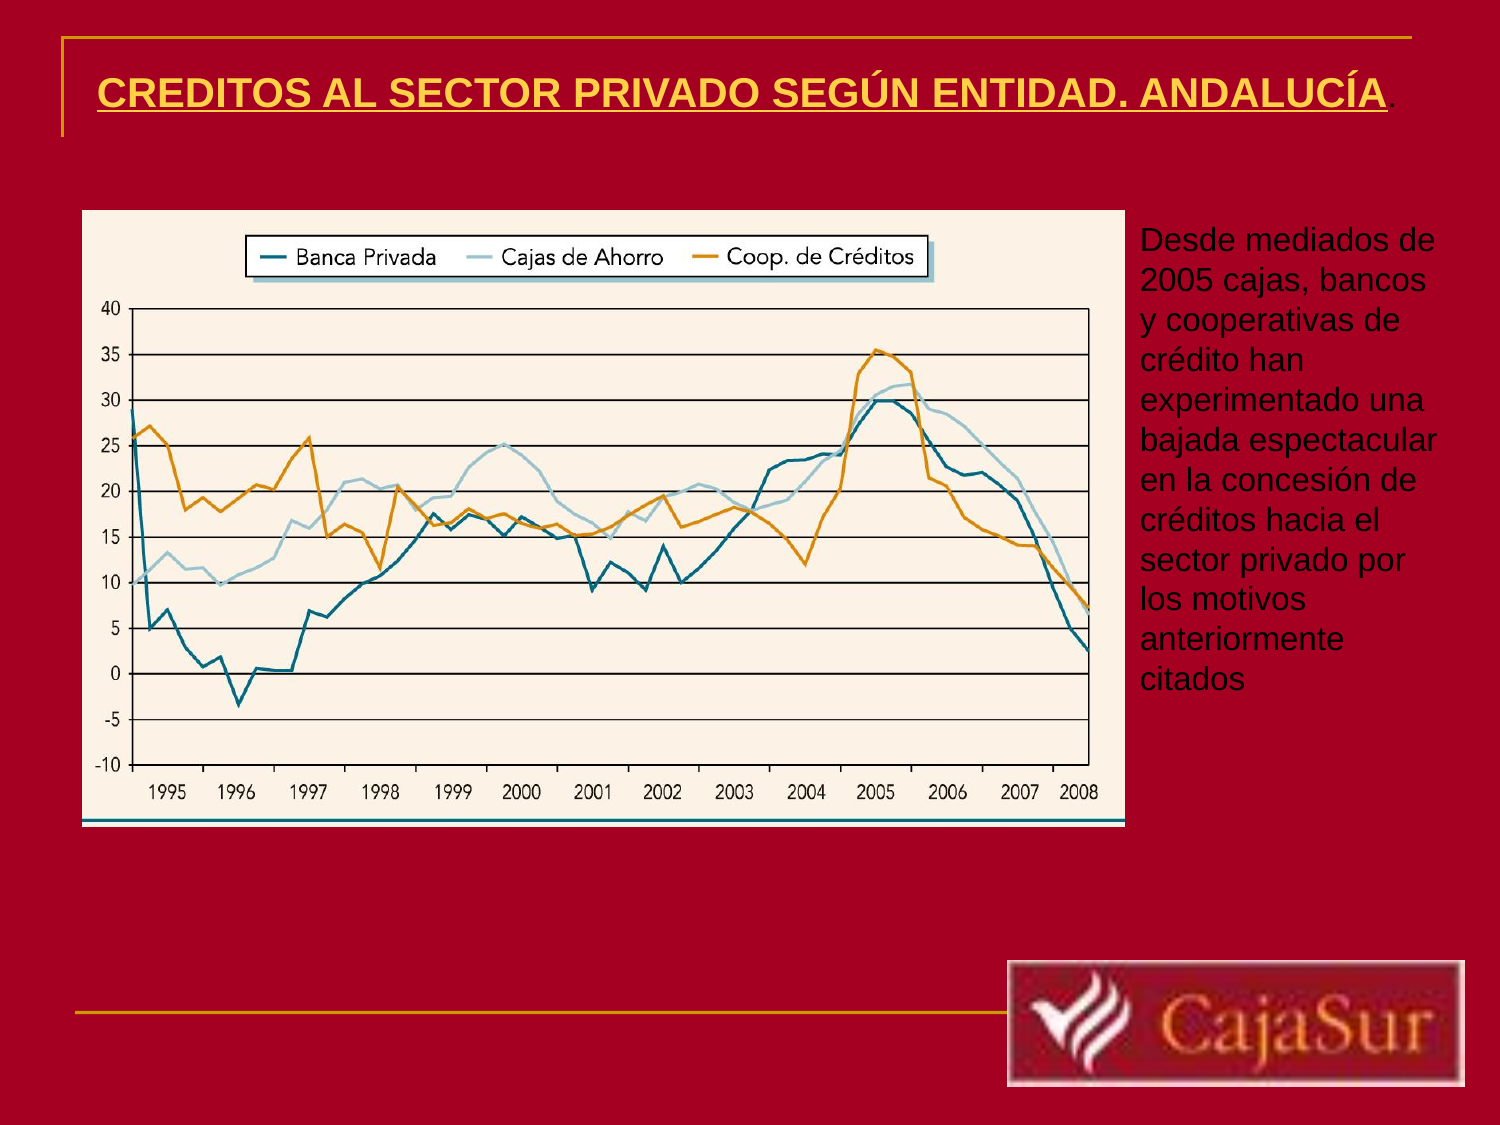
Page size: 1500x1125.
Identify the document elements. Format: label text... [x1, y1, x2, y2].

picture [81, 210, 1126, 827]
picture [1007, 960, 1465, 1088]
text_box Desde mediados de 2005 cajas, bancos y cooperativas de crédito han experimentado una bajada espectacular en la concesión de créditos hacia el sector privado por los motivos anteriormente citados [1126, 210, 1465, 705]
text_box CREDITOS AL SECTOR PRIVADO SEGÚN ENTIDAD. ANDALUCÍA. [82, 58, 1500, 124]
